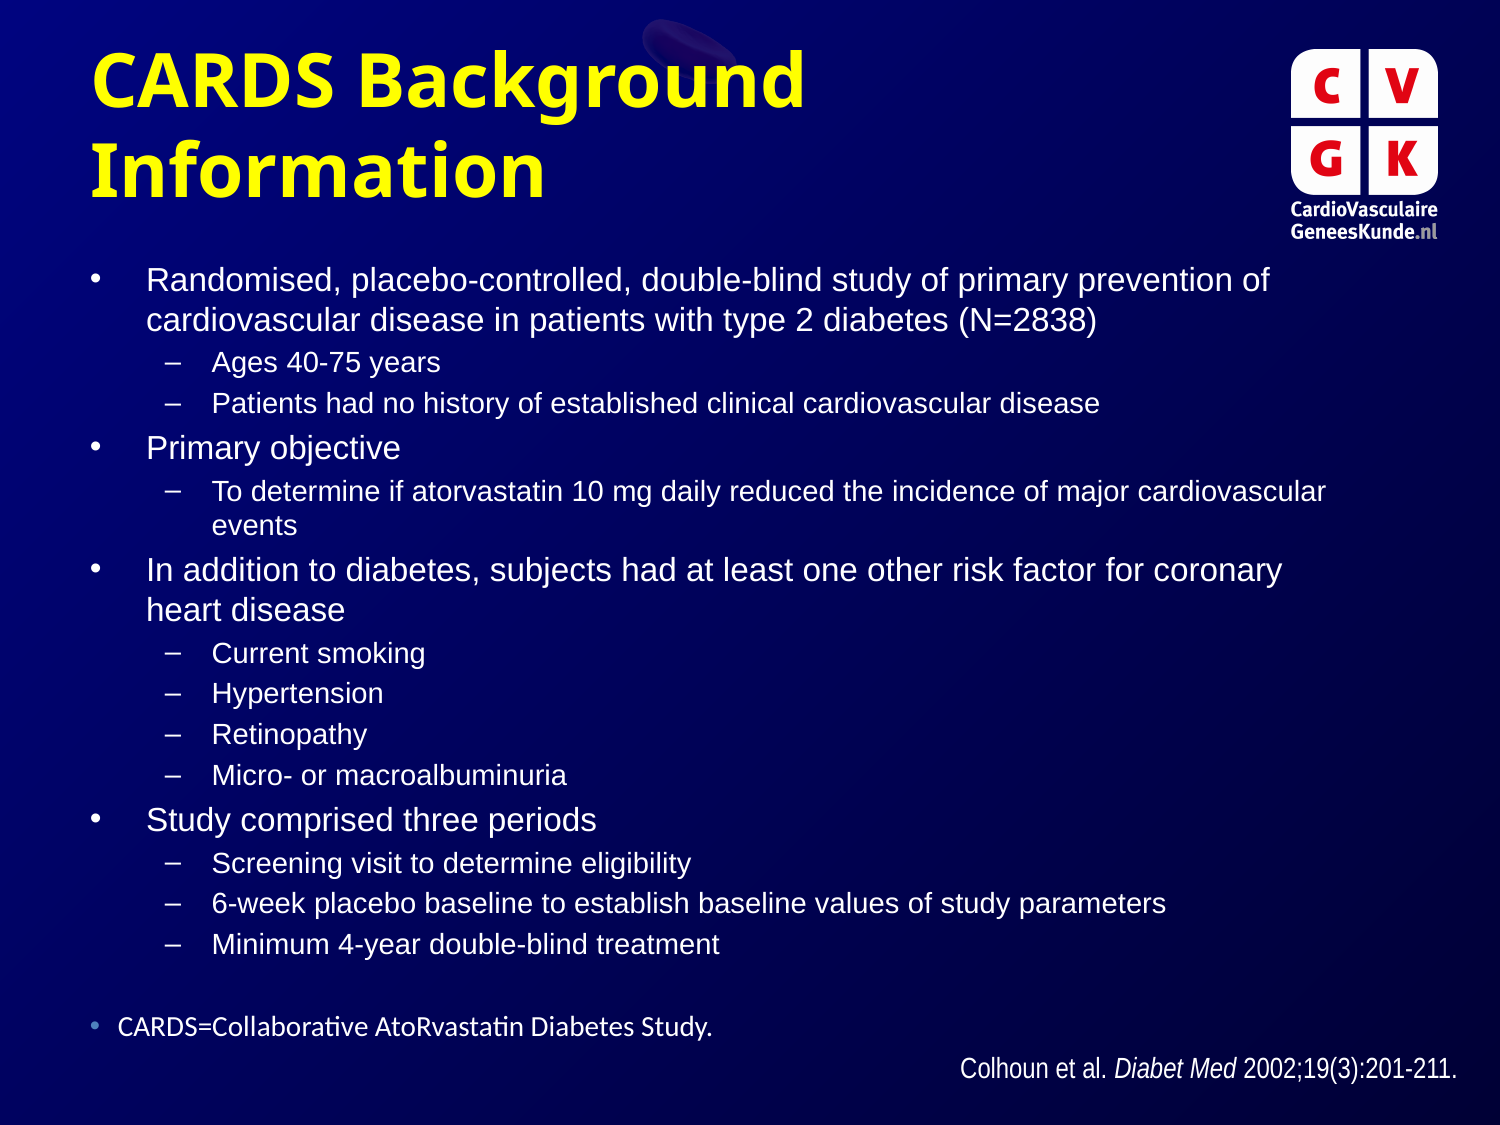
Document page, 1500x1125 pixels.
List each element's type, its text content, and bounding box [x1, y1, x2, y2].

text_box CARDS=Collaborative AtoRvastatin Diabetes Study. [75, 999, 1444, 1056]
list Randomised, placebo-controlled, double-blind study of primary prevention of cardiovascular disease in patients with type 2 diabetes (N=2838) Ages 40-75 years Patients had no history of established clinical cardiovascular disease Primary objective To determine if atorvastatin 10 mg daily reduced the incidence of major cardiovascular events In addition to diabetes, subjects had at least one other risk factor for coronary heart disease Current smoking Hypertension Retinopathy Micro- or macroalbuminuria Study comprised three periods Screening visit to determine eligibility 6-week placebo baseline to establish baseline values of study parameters Minimum 4-year double-blind treatment [75, 250, 1425, 999]
picture [1291, 49, 1438, 239]
title CARDS Background Information [75, 25, 1240, 213]
text_box Colhoun et al. Diabet Med 2002;19(3):201-211. [722, 1042, 1473, 1093]
